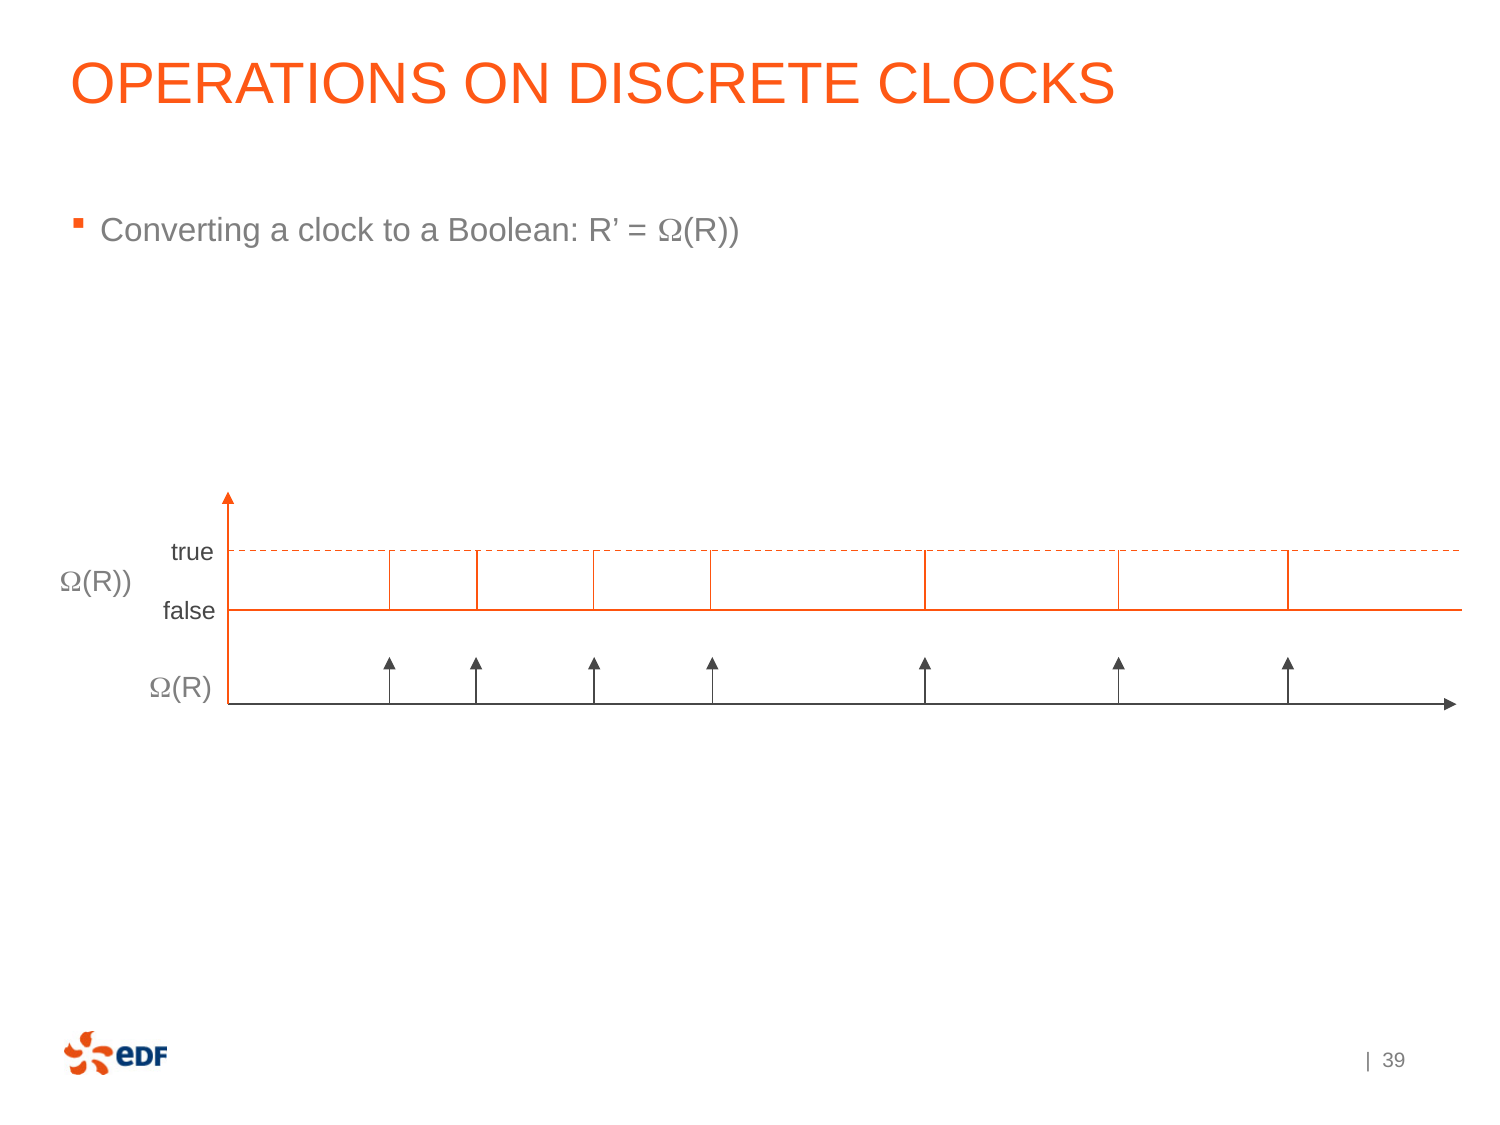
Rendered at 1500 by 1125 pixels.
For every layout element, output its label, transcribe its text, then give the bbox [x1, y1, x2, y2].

title Operations on discrete clocks [64, 45, 1436, 185]
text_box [29, 491, 1463, 713]
picture [64, 1031, 167, 1075]
